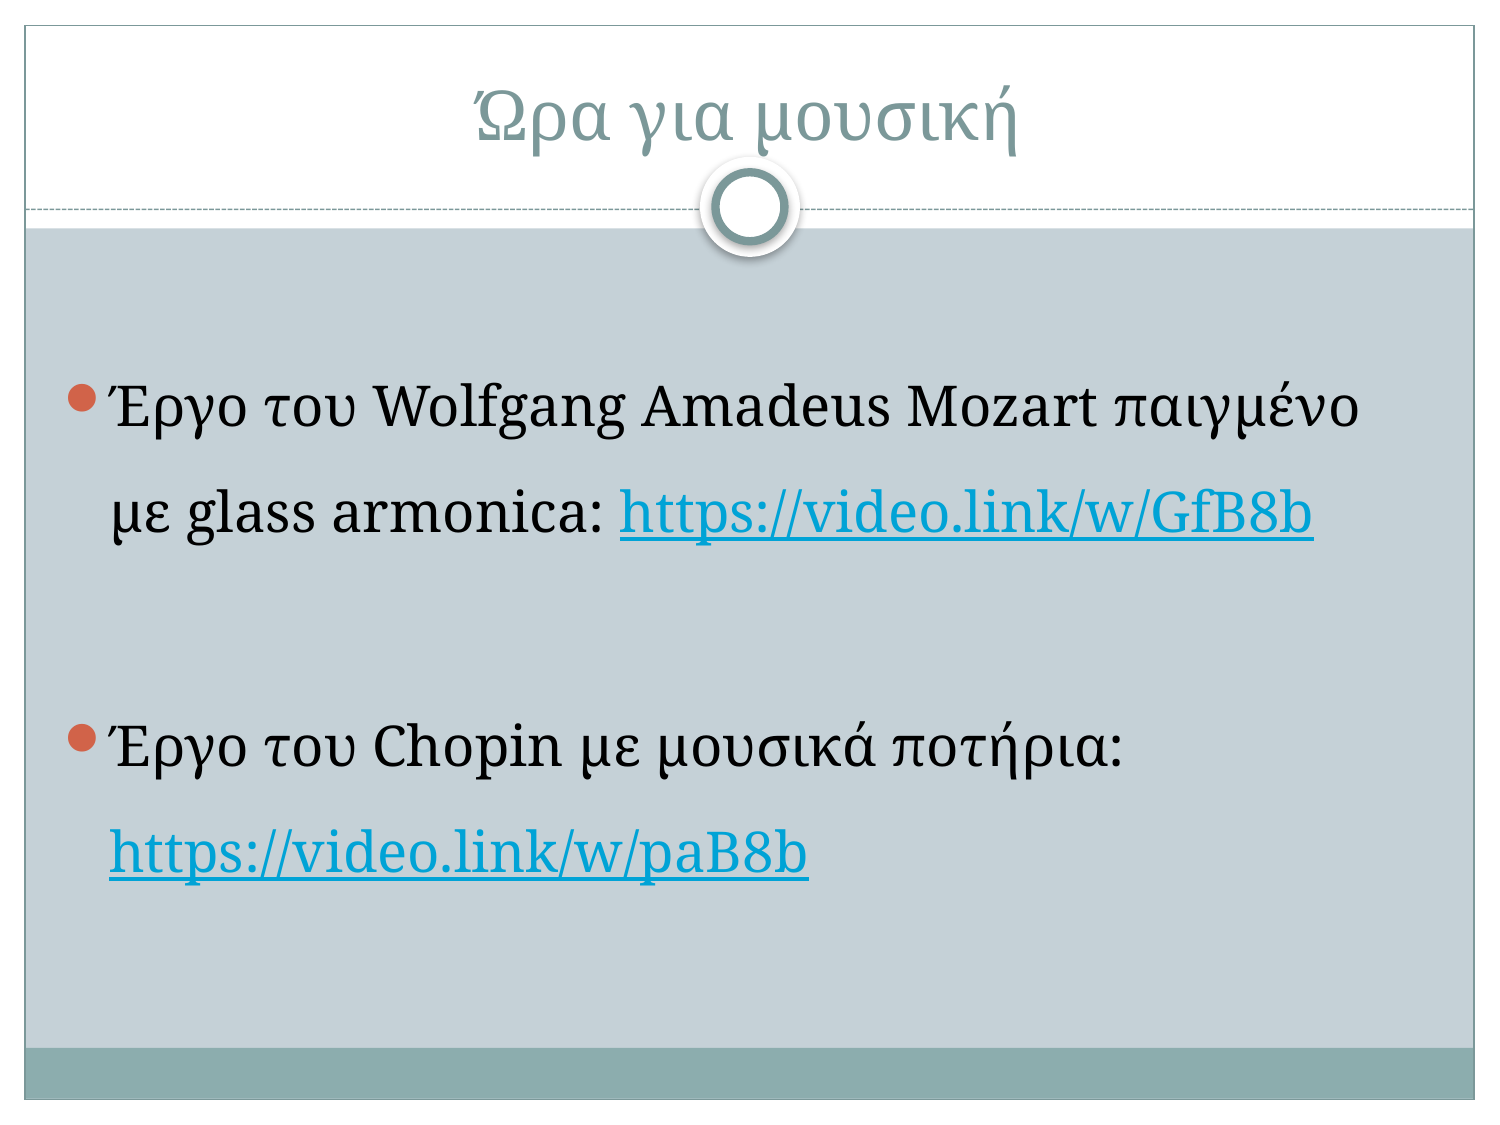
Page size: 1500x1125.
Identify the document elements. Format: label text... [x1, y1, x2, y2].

title Ώρα για μουσική [49, 37, 1450, 162]
list Έργο του Wolfgang Amadeus Mozart παιγμένo με glass armonica: https://video.link/w/GfB8b Έργο του Chopin με μουσικά ποτήρια: https://video.link/w/paB8b [49, 250, 1445, 1001]
